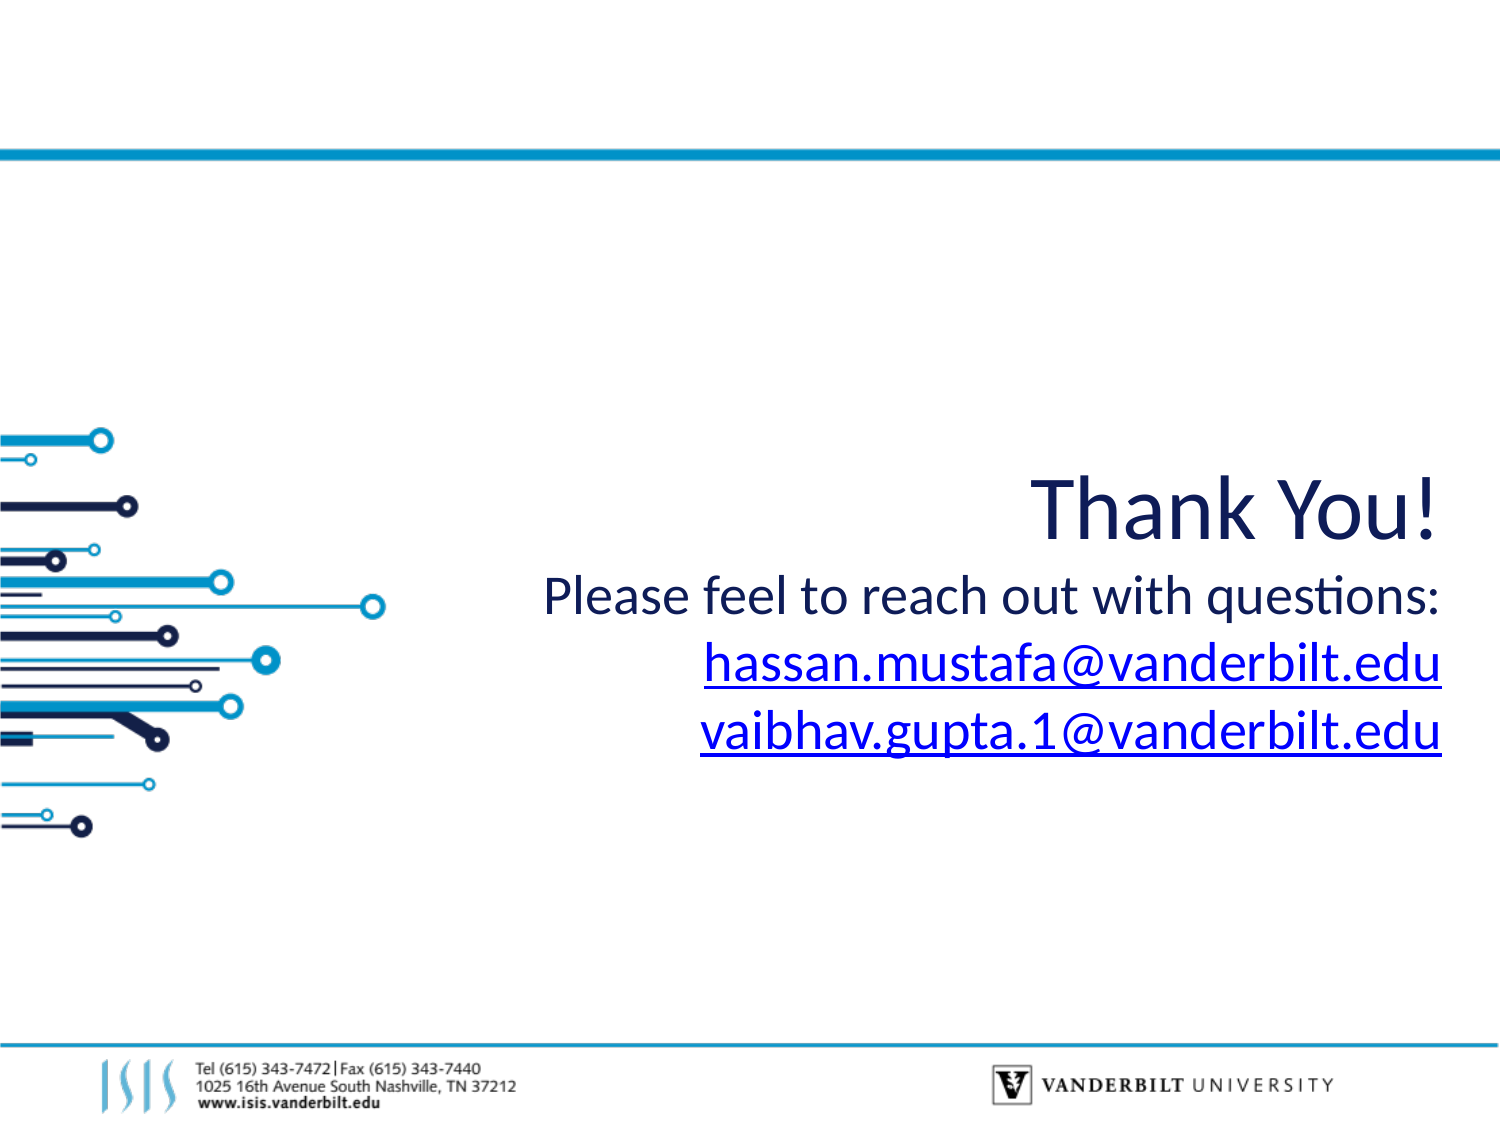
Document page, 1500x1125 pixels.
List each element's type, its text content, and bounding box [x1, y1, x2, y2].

title Thank You! Please feel to reach out with questions: hassan.mustafa@vanderbilt.edu vaibhav.gupta.1@vanderbilt.edu [295, 396, 1458, 880]
